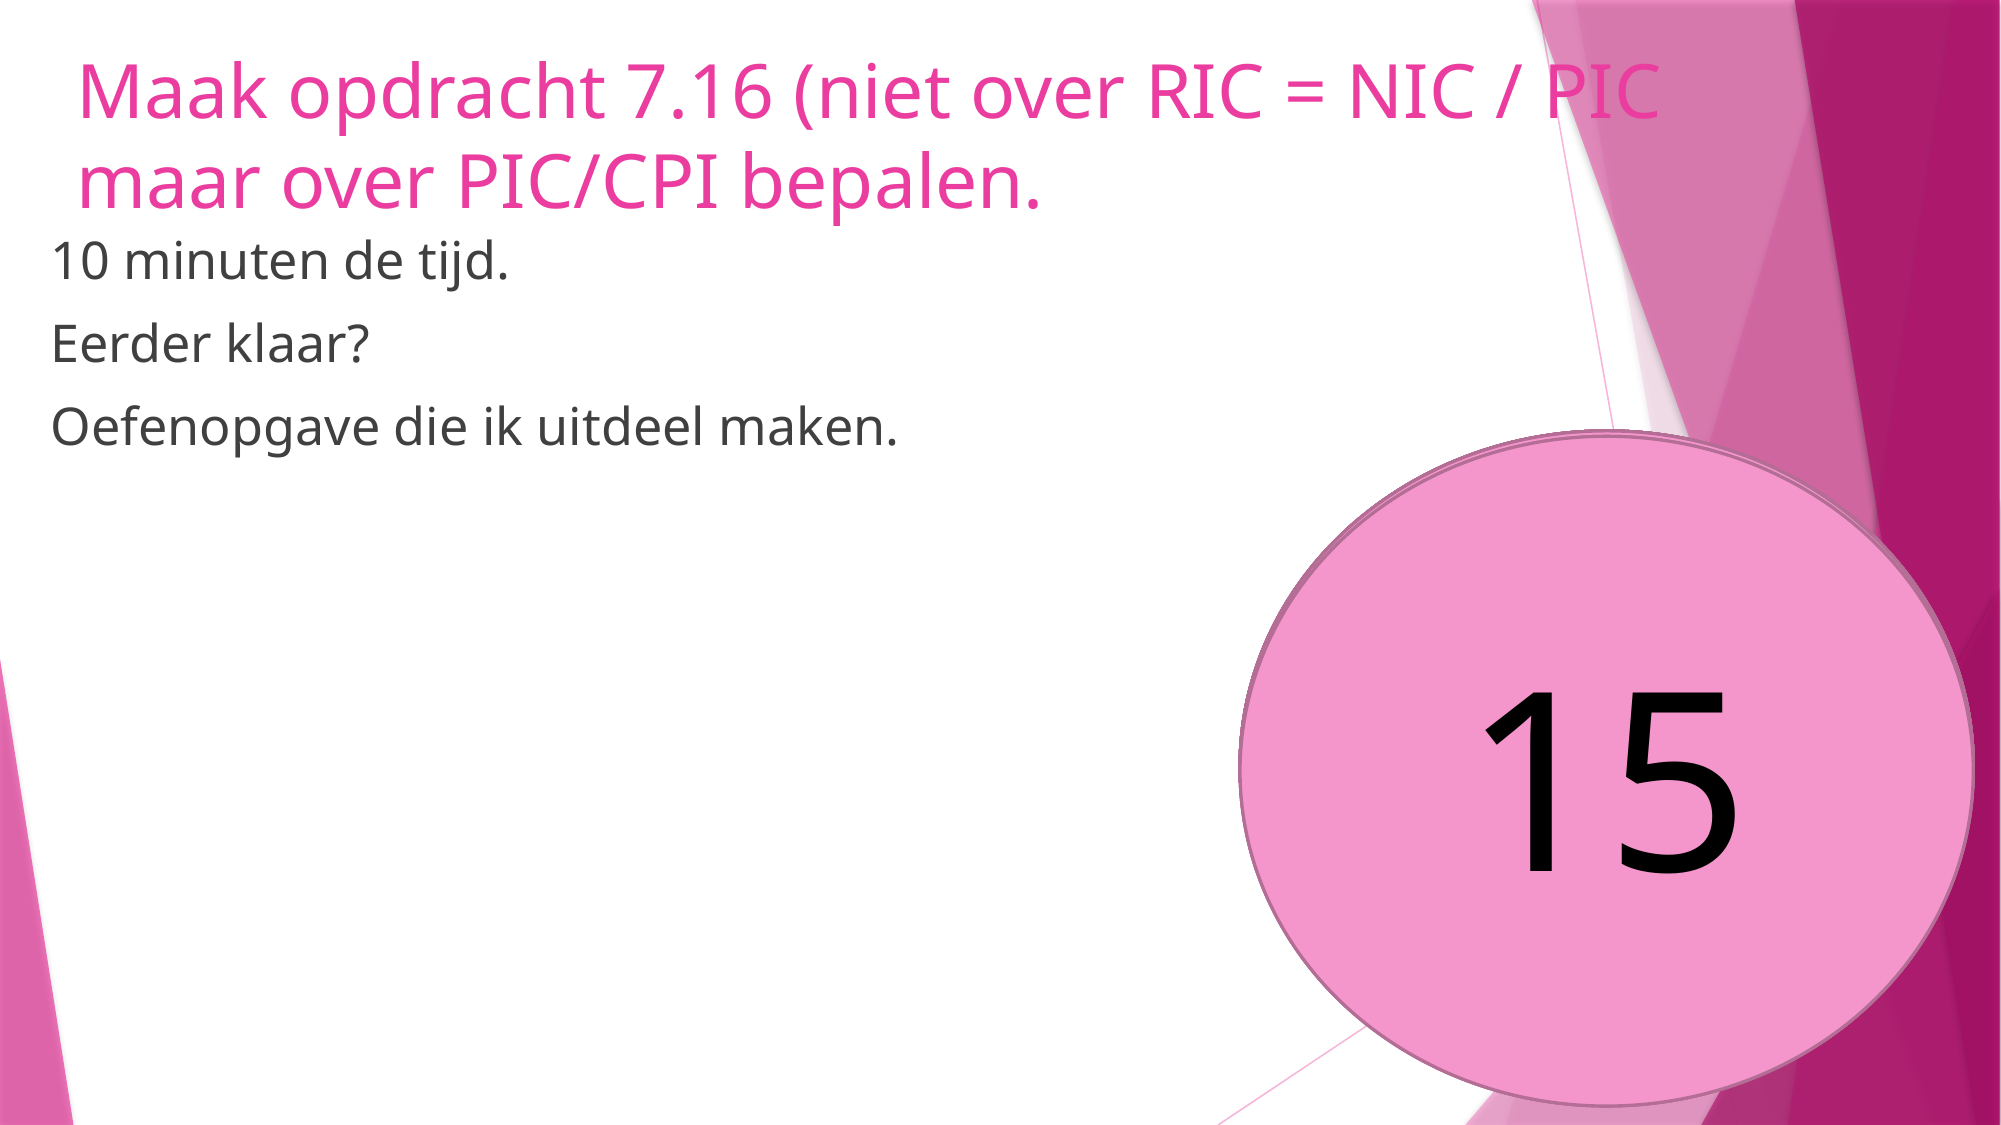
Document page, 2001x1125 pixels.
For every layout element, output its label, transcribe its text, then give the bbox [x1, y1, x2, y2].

title Maak opdracht 7.16 (niet over RIC = NIC / PIC maar over PIC/CPI bepalen. [61, 35, 1684, 317]
list 10 minuten de tijd. Eerder klaar? Oefenopgave die ik uitdeel maken. [35, 219, 1241, 1012]
text_box 13 [1242, 429, 1972, 723]
text_box 15 [1238, 434, 1975, 1108]
